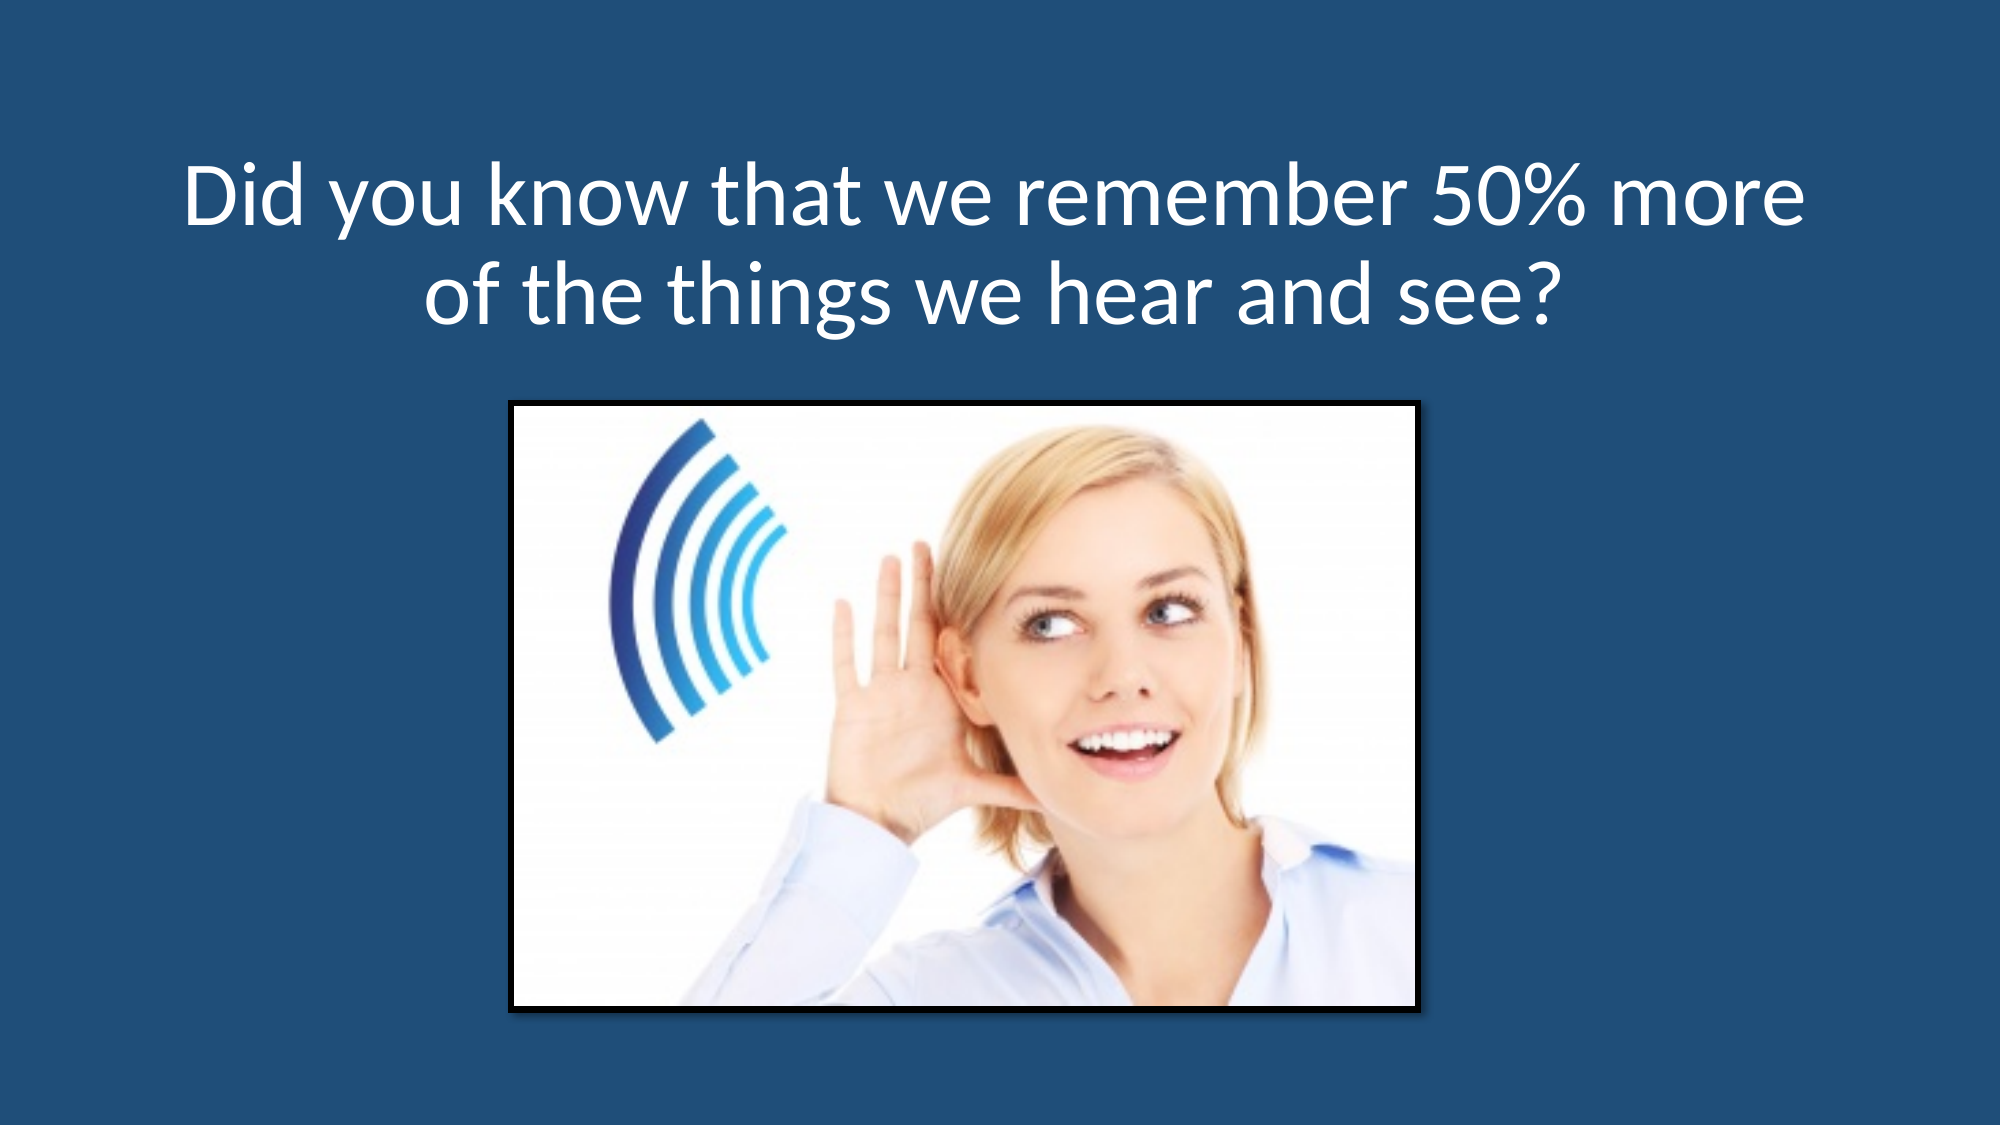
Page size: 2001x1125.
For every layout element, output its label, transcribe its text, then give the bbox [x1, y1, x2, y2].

picture [514, 406, 1415, 1007]
list Did you know that we remember 50% more of the things we hear and see? [133, 139, 1859, 674]
